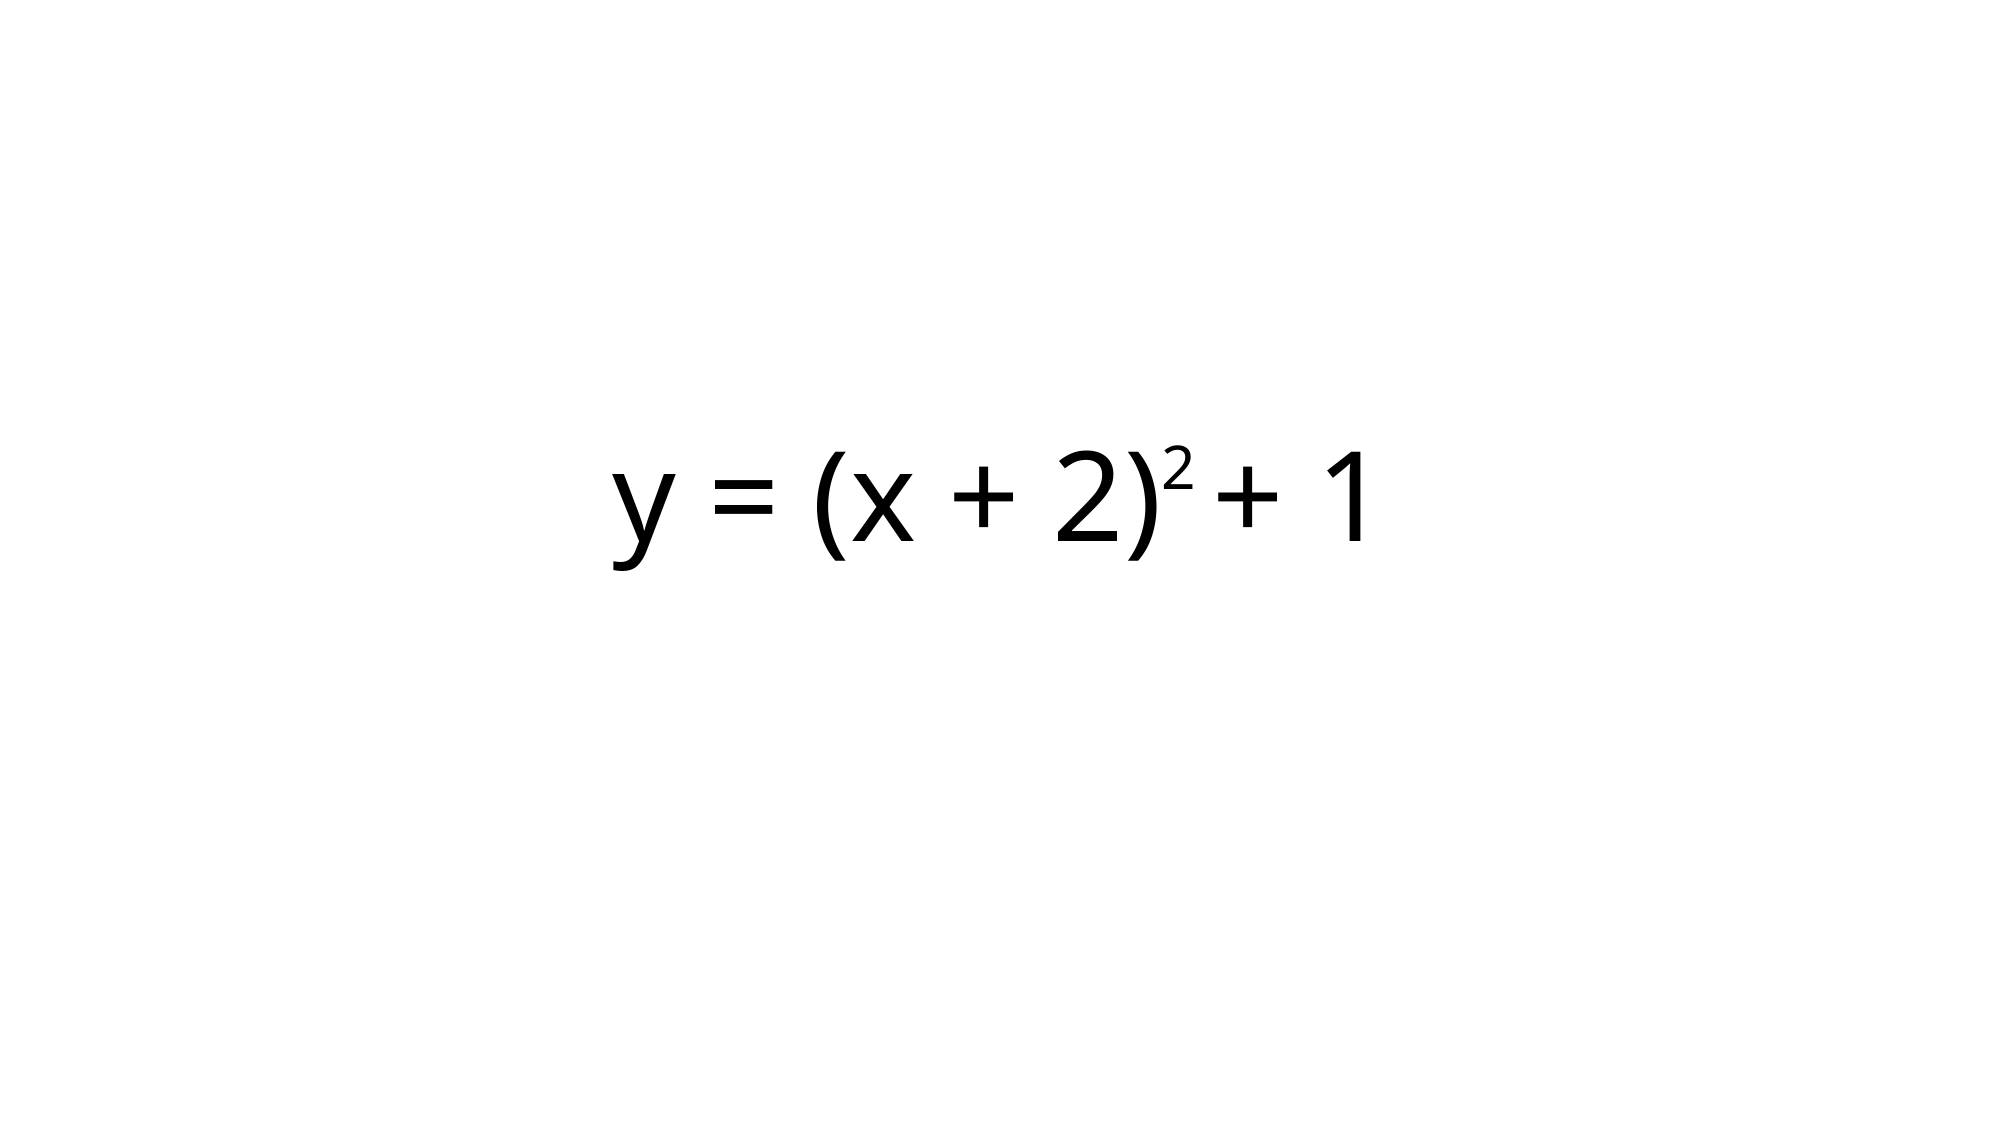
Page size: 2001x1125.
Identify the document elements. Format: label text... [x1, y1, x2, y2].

title y = (x + 2)2 + 1 [249, 184, 1750, 576]
